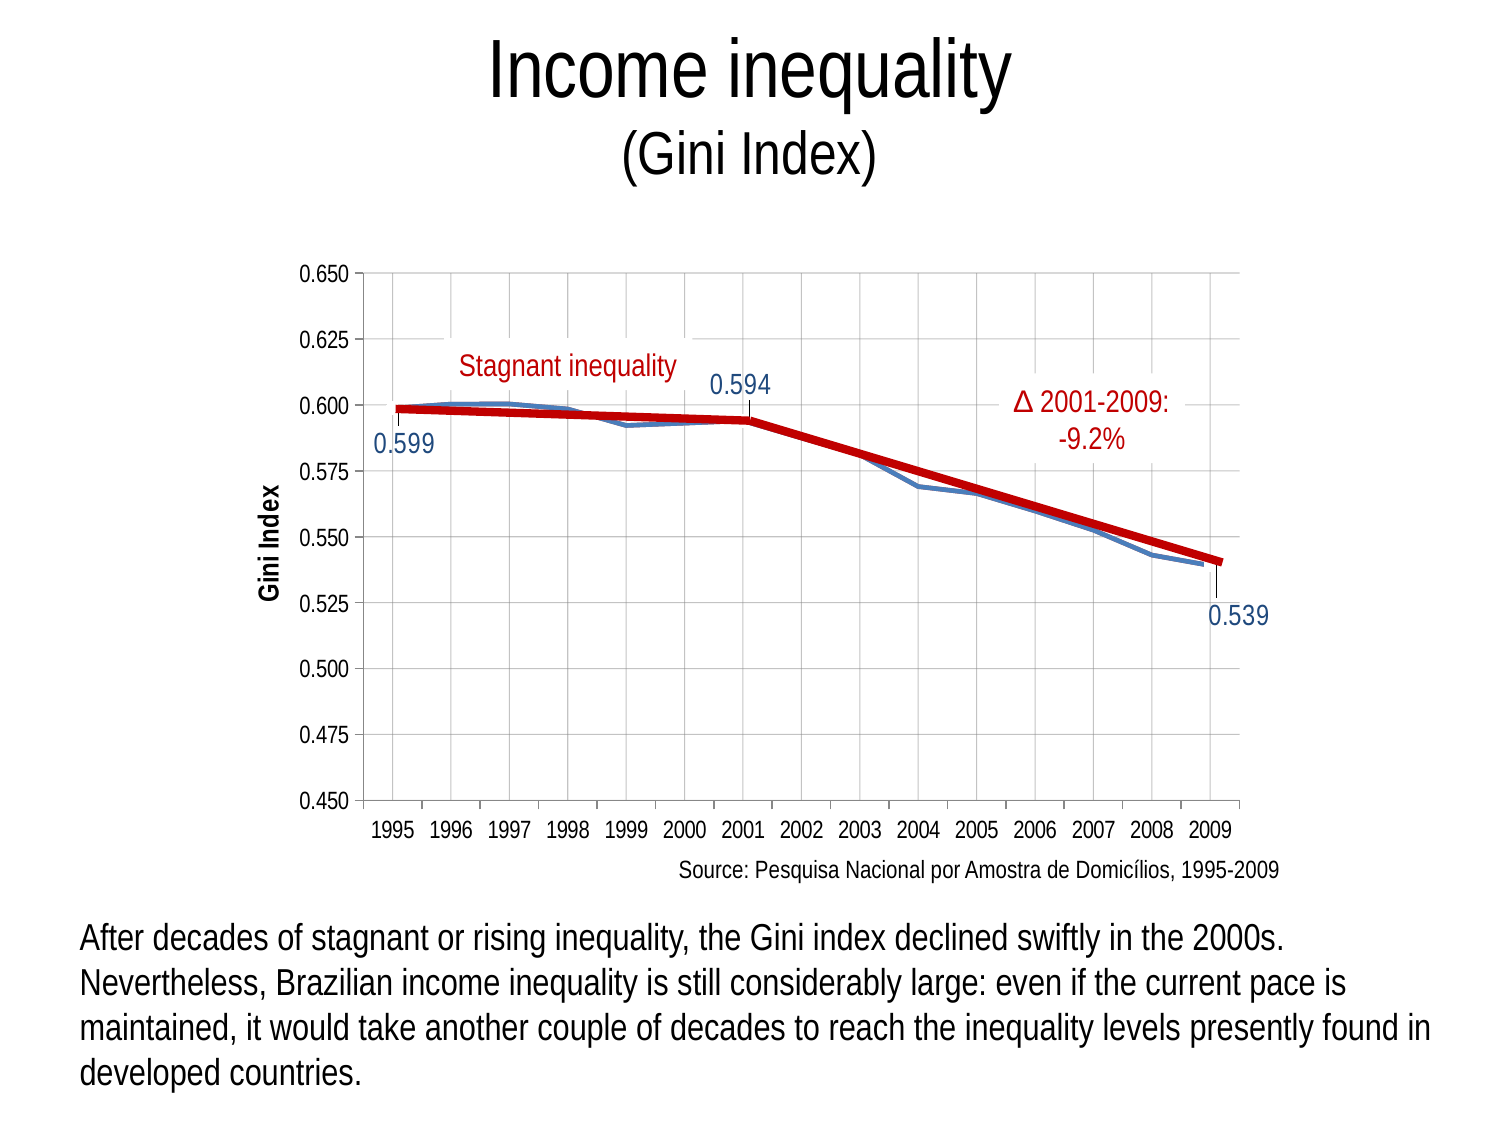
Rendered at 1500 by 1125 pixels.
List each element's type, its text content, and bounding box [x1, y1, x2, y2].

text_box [749, 420, 1223, 563]
text_box After decades of stagnant or rising inequality, the Gini index declined swiftly in the 2000s. Nevertheless, Brazilian income inequality is still considerably large: even if the current pace is maintained, it would take another couple of decades to reach the inequality levels presently found in developed countries. [64, 905, 1447, 1100]
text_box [395, 408, 751, 421]
title Income inequality (Gini Index) [75, 7, 1425, 195]
chart [241, 255, 1271, 884]
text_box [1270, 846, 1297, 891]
